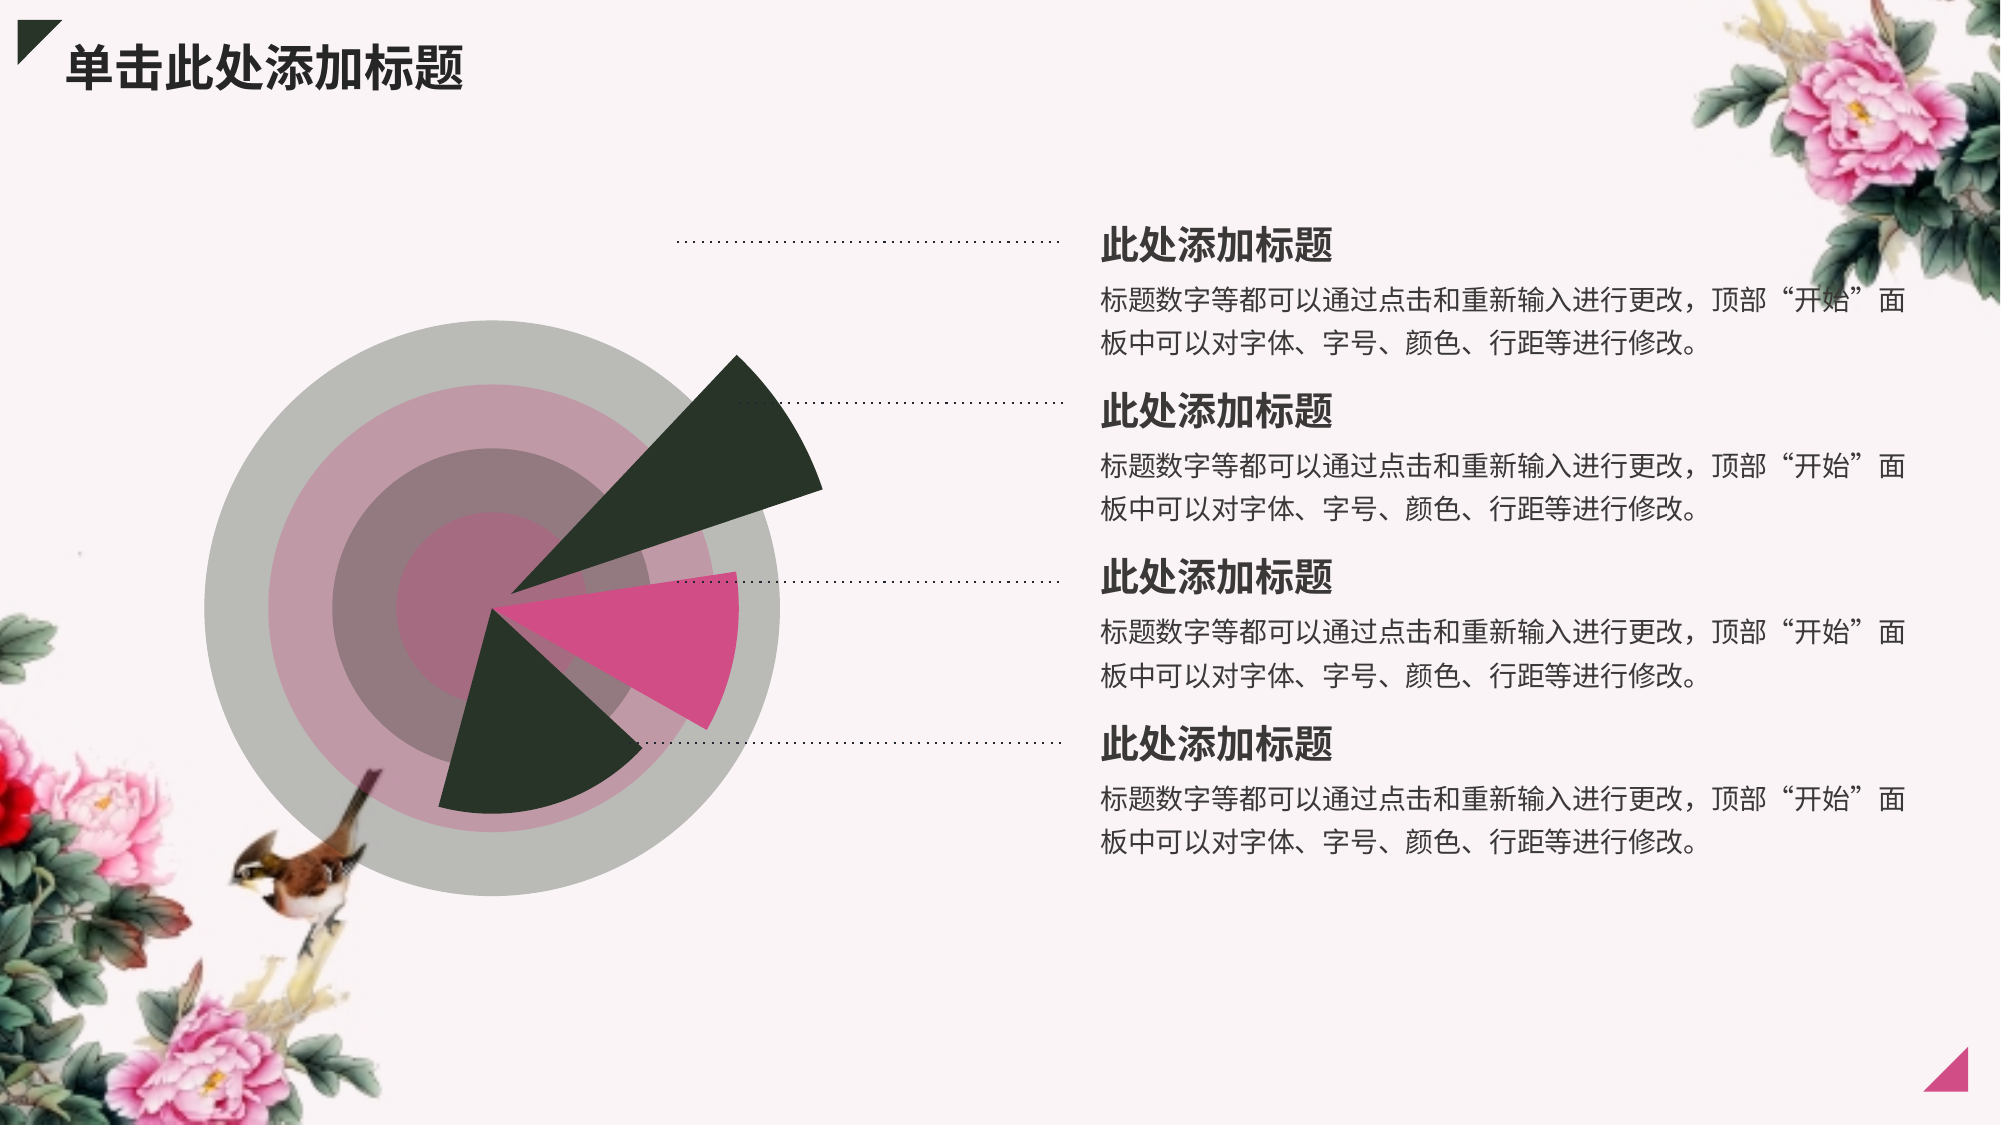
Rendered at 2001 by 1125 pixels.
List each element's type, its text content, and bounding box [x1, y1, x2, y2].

text_box [395, 511, 588, 702]
text_box 标题数字等都可以通过点击和重新输入进行更改，顶部“开始”面板中可以对字体、字号、颜色、行距等进行修改。 [1085, 431, 1924, 533]
text_box [203, 319, 748, 898]
text_box 此处添加标题 [1085, 545, 1377, 607]
text_box 此处添加标题 [1085, 711, 1377, 774]
text_box [510, 353, 825, 596]
text_box 此处添加标题 [1085, 212, 1377, 275]
text_box 此处添加标题 [1085, 379, 1377, 441]
text_box [17, 19, 63, 65]
text_box [674, 583, 781, 742]
text_box [704, 511, 780, 581]
text_box [1923, 1046, 1969, 1092]
text_box 标题数字等都可以通过点击和重新输入进行更改，顶部“开始”面板中可以对字体、字号、颜色、行距等进行修改。 [1085, 597, 1924, 700]
text_box [583, 552, 652, 592]
text_box 标题数字等都可以通过点击和重新输入进行更改，顶部“开始”面板中可以对字体、字号、颜色、行距等进行修改。 [1085, 265, 1924, 367]
text_box [437, 606, 644, 815]
text_box [643, 531, 715, 583]
text_box [612, 690, 687, 742]
text_box [331, 447, 604, 764]
picture [0, 0, 2001, 1125]
text_box [493, 570, 740, 732]
text_box [565, 658, 632, 717]
text_box [267, 383, 673, 834]
text_box 标题数字等都可以通过点击和重新输入进行更改，顶部“开始”面板中可以对字体、字号、颜色、行距等进行修改。 [1085, 764, 1924, 866]
text_box 单击此处添加标题 [49, 29, 805, 105]
